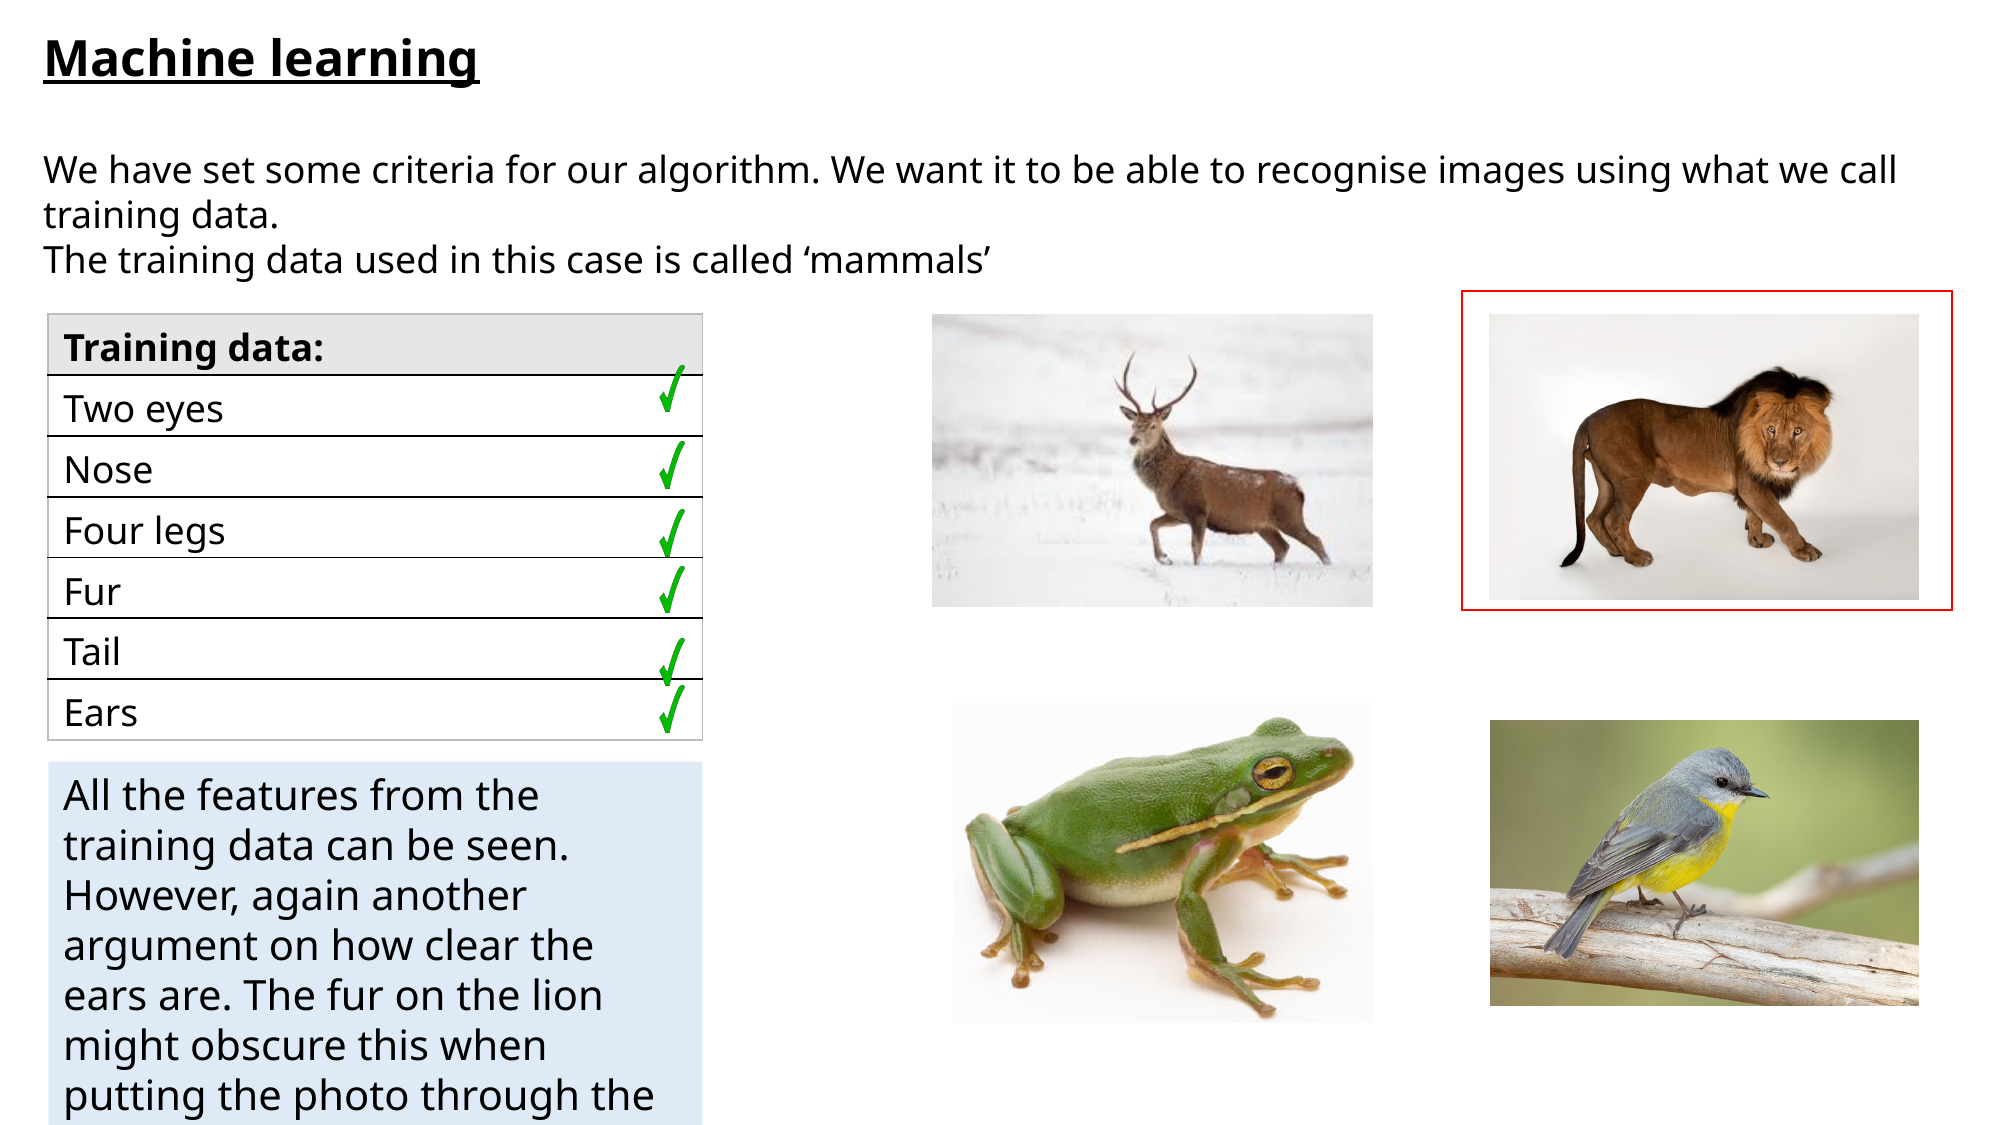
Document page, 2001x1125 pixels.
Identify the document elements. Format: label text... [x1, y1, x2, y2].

picture [659, 565, 686, 614]
text_box Machine learning We have set some criteria for our algorithm. We want it to be able to recognise images using what we call training data. The training data used in this case is called ‘mammals’ [28, 18, 1934, 289]
table_cell Two eyes [49, 376, 702, 435]
text_box [1461, 290, 1953, 611]
picture [659, 363, 686, 413]
table_cell Ears [49, 680, 702, 739]
text_box All the features from the training data can be seen. However, again another argument on how clear the ears are. The fur on the lion might obscure this when putting the photo through the algorithm. [48, 761, 703, 1125]
picture [659, 637, 686, 734]
picture [659, 508, 686, 558]
picture [953, 703, 1373, 1023]
picture [659, 440, 686, 490]
table_cell Nose [49, 437, 702, 496]
picture [1489, 314, 1919, 600]
table_cell Tail [49, 619, 702, 678]
picture [932, 314, 1373, 607]
table_cell Fur [49, 558, 702, 617]
table_cell Four legs [49, 498, 702, 557]
table_header Training data: [49, 315, 702, 374]
picture [1490, 720, 1919, 1006]
